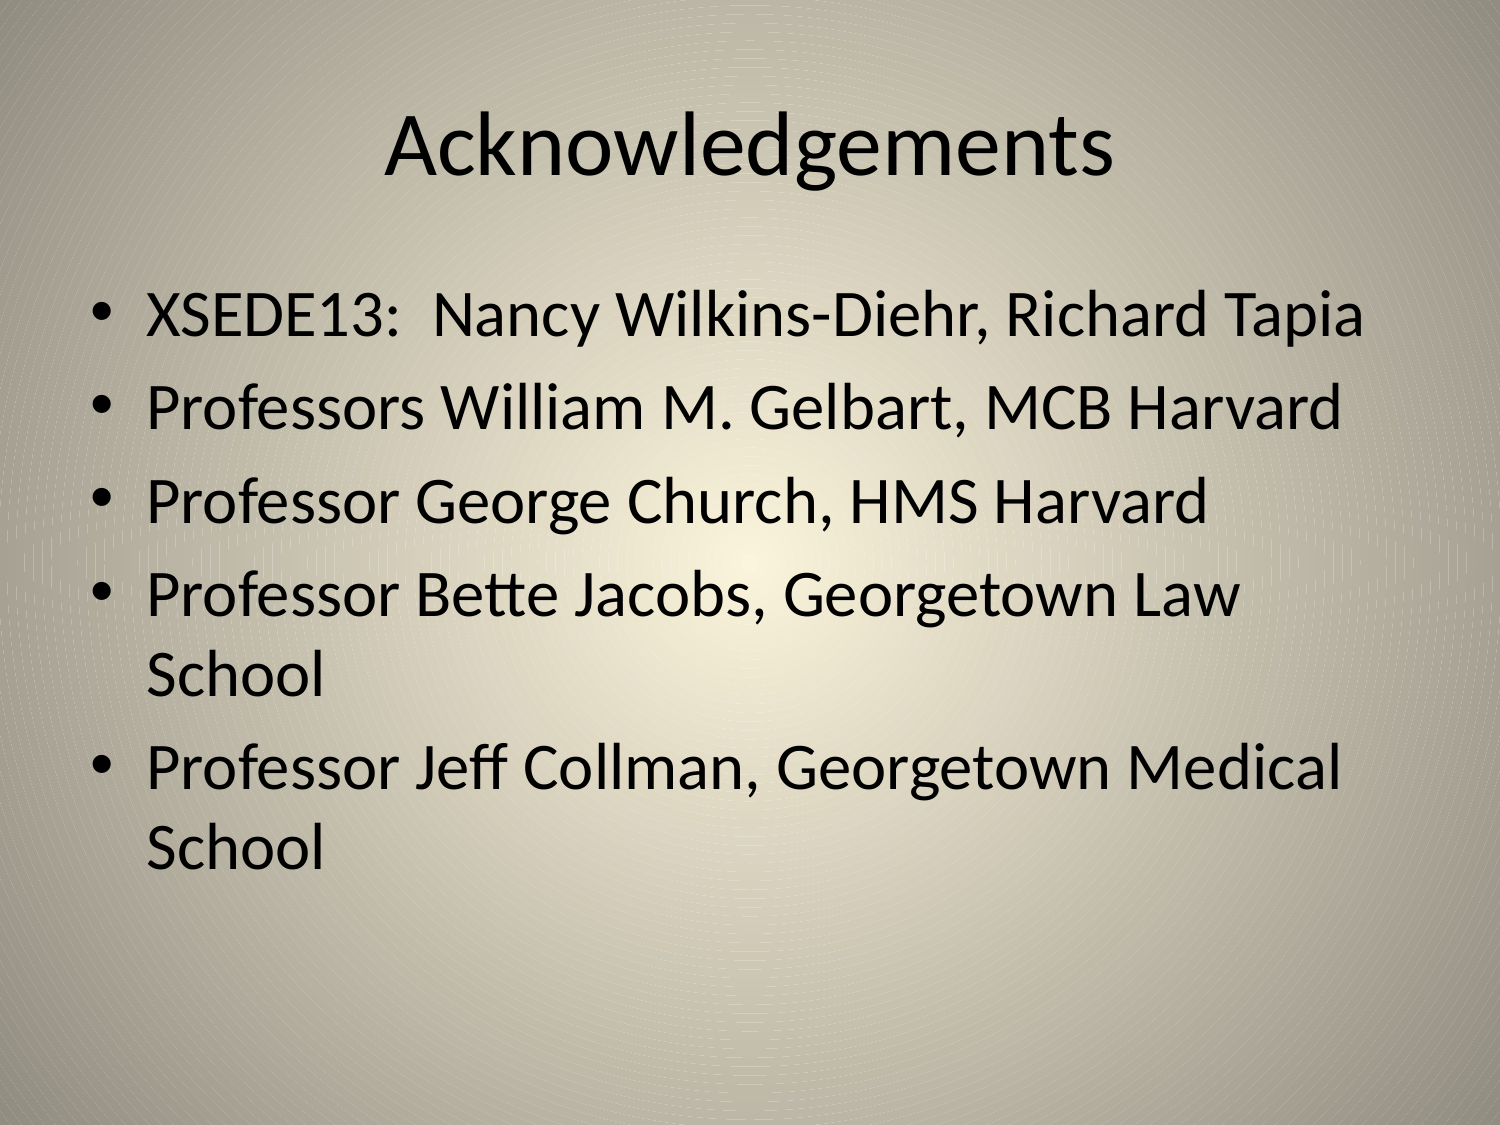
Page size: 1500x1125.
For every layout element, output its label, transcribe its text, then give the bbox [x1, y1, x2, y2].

title Acknowledgements [75, 45, 1425, 233]
list XSEDE13: Nancy Wilkins-Diehr, Richard Tapia Professors William M. Gelbart, MCB Harvard Professor George Church, HMS Harvard Professor Bette Jacobs, Georgetown Law School Professor Jeff Collman, Georgetown Medical School [75, 262, 1425, 1005]
